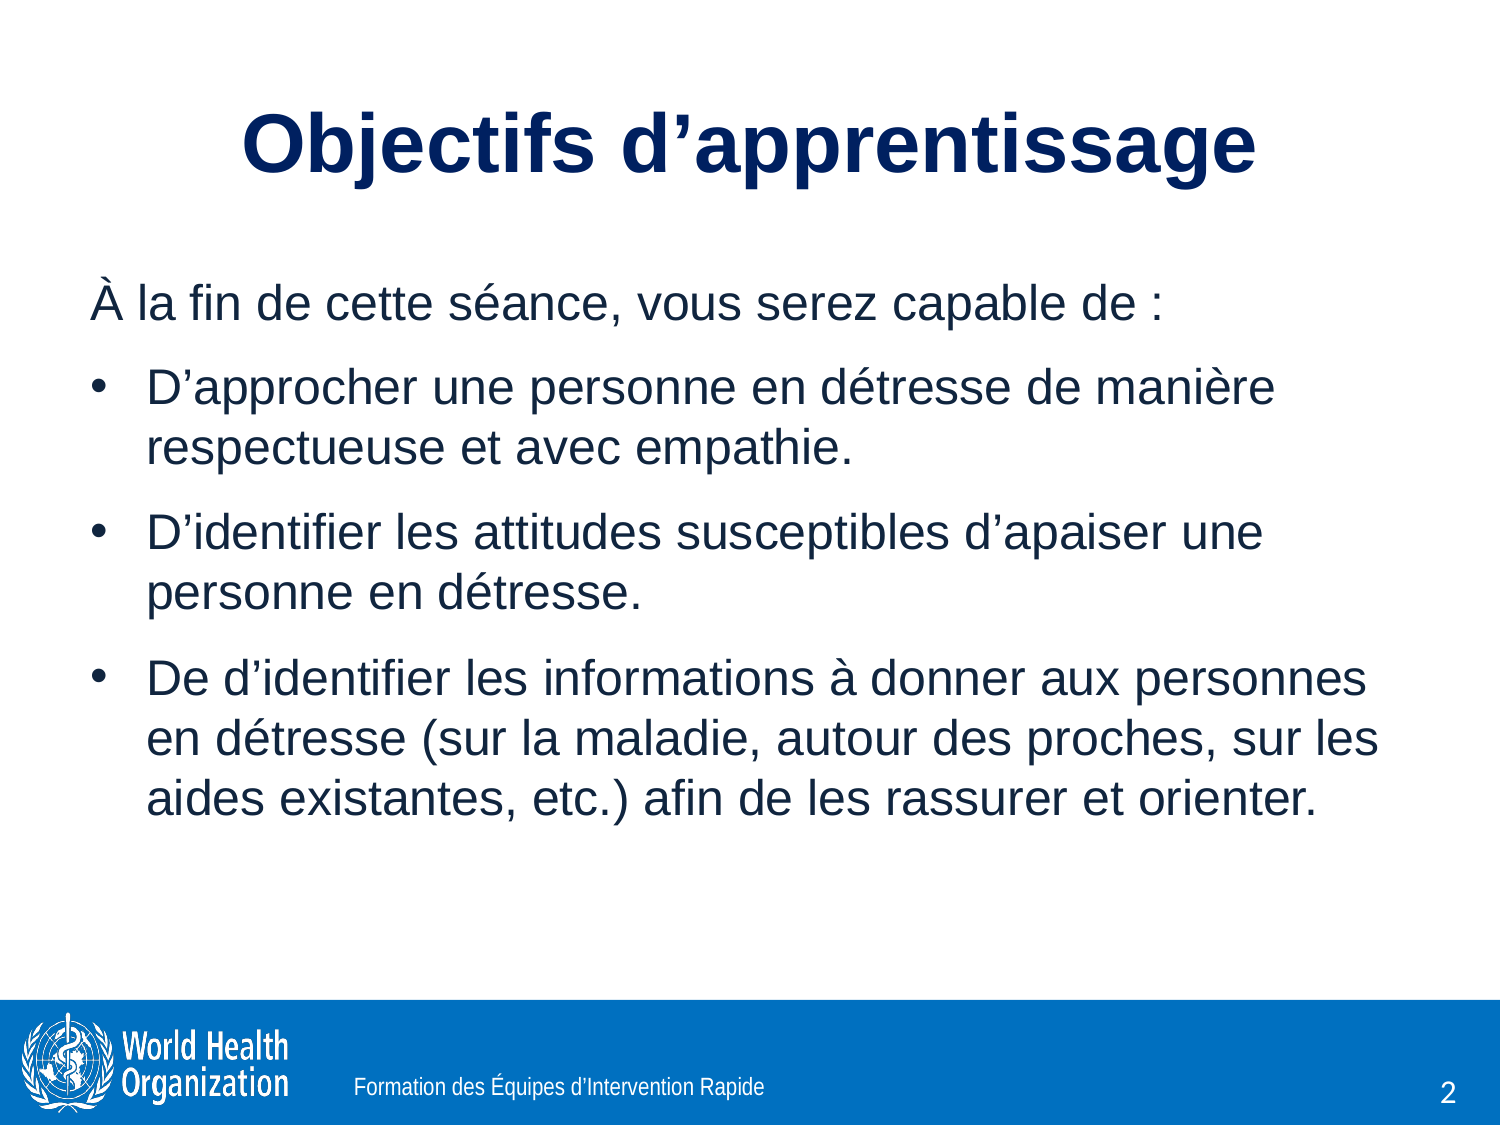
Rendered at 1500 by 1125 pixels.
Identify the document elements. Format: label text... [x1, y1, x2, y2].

title Objectifs d’apprentissage [75, 45, 1425, 233]
picture [21, 1012, 288, 1113]
list À la fin de cette séance, vous serez capable de : D’approcher une personne en détresse de manière respectueuse et avec empathie. D’identifier les attitudes susceptibles d’apaiser une personne en détresse. De d’identifier les informations à donner aux personnes en détresse (sur la maladie, autour des proches, sur les aides existantes, etc.) afin de les rassurer et orienter. [75, 262, 1425, 1005]
